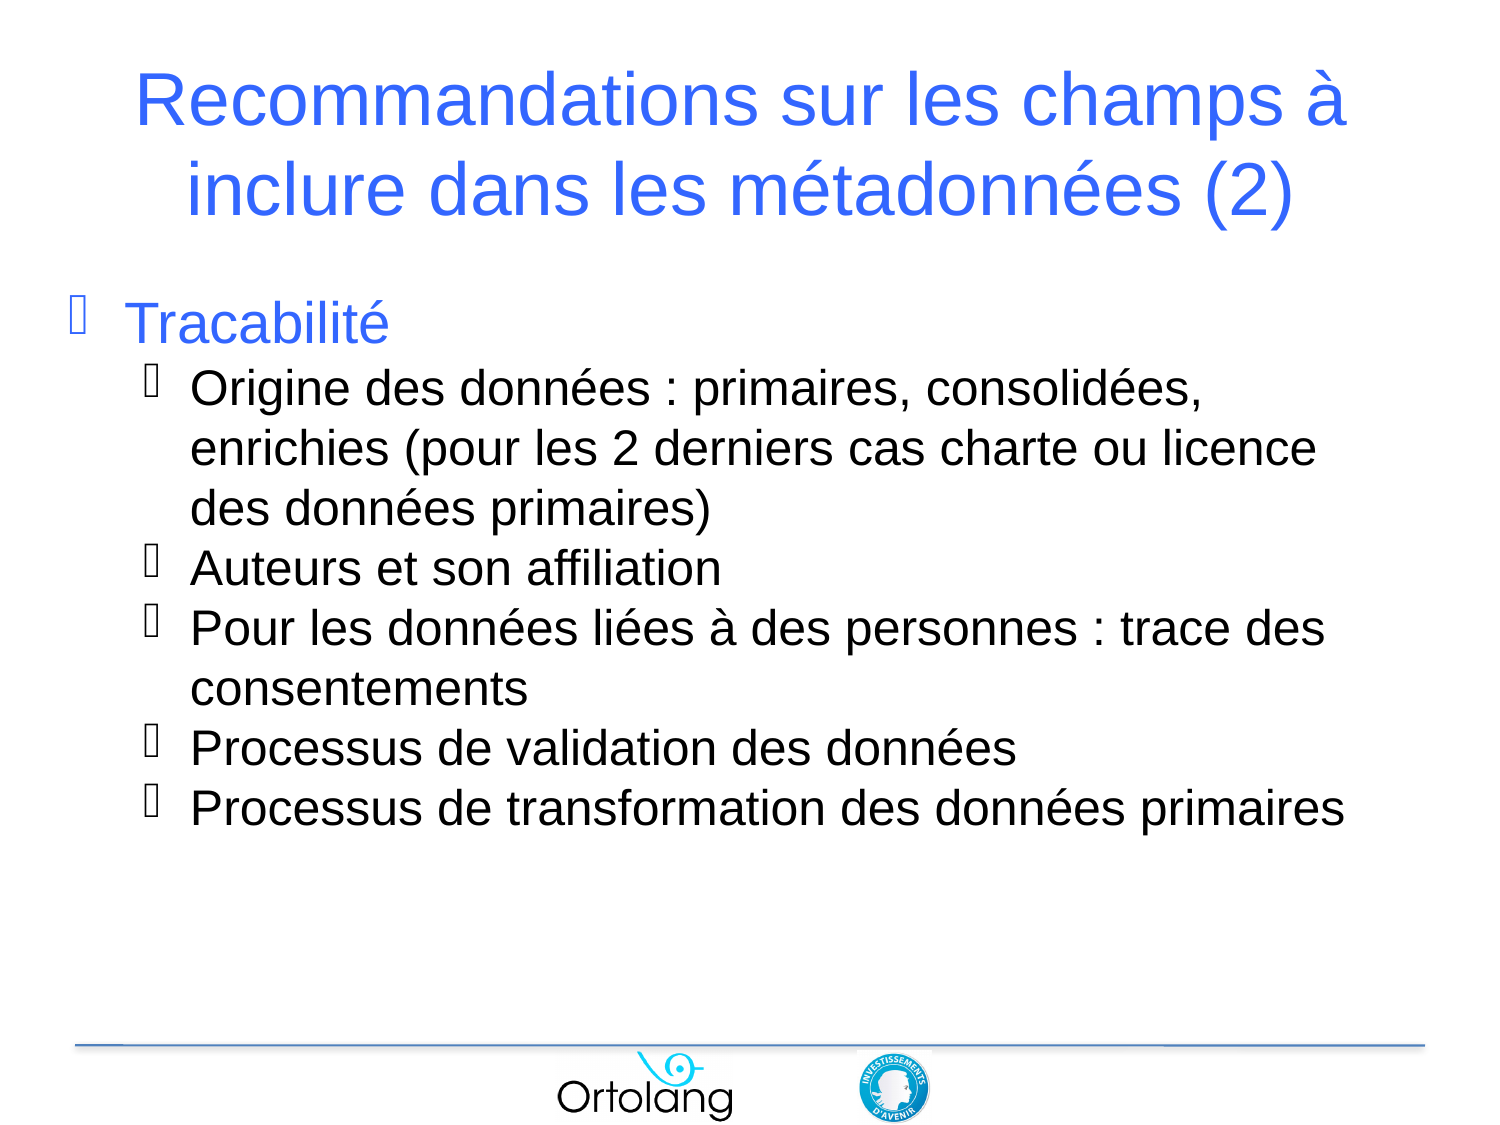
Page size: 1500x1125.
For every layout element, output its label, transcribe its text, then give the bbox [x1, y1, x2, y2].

picture [857, 1050, 932, 1125]
list Tracabilité Origine des données : primaires, consolidées, enrichies (pour les 2 derniers cas charte ou licence des données primaires) Auteurs et son affiliation Pour les données liées à des personnes : trace des consentements Processus de validation des données Processus de transformation des données primaires [53, 278, 1404, 947]
title Recommandations sur les champs à inclure dans les métadonnées (2) [0, 42, 1483, 112]
picture [555, 1050, 733, 1122]
